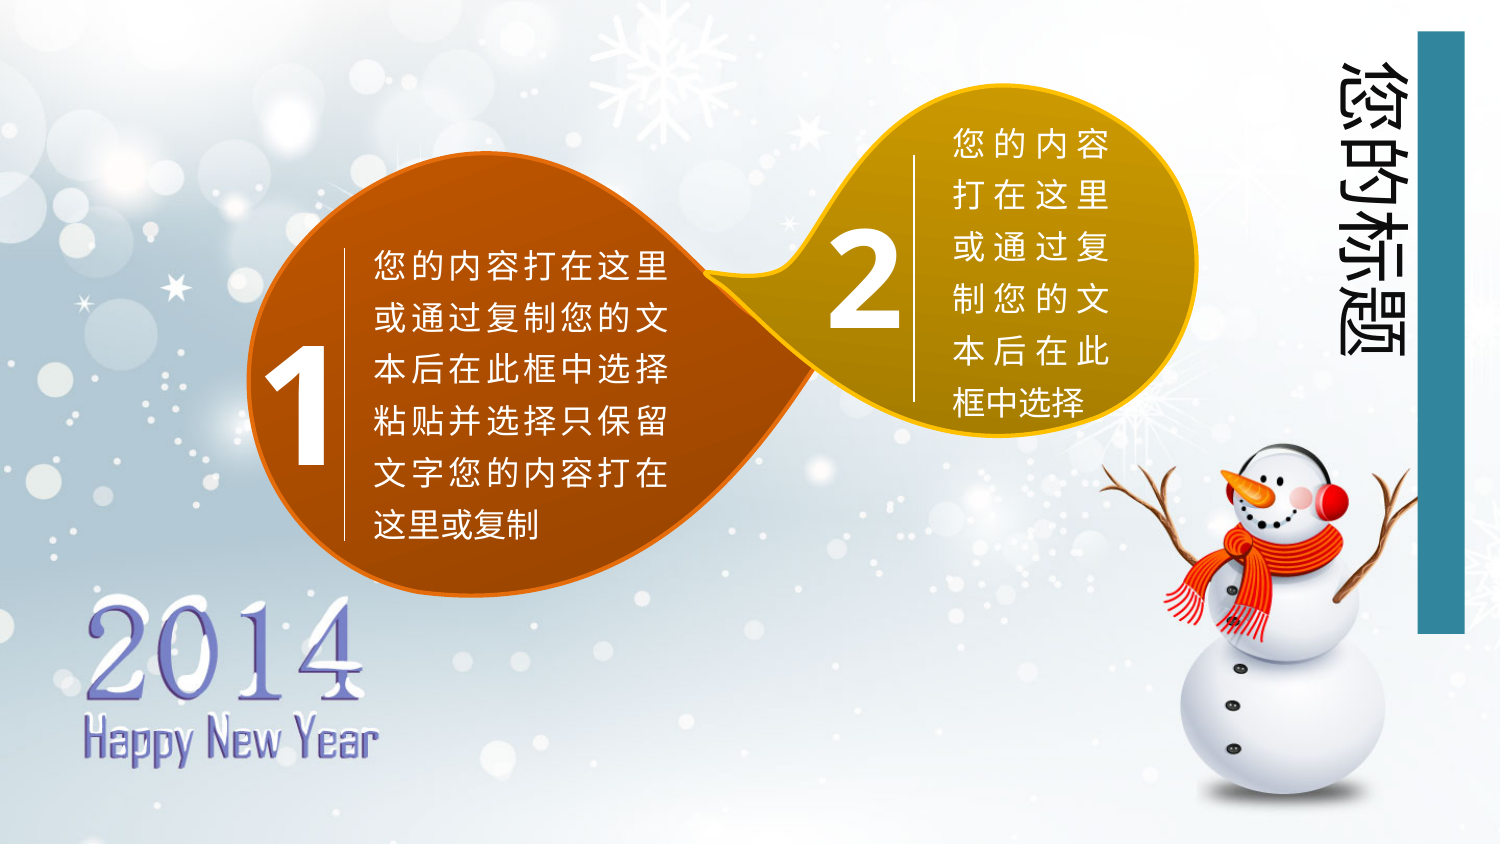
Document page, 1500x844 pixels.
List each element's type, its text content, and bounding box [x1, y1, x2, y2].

text_box 1 [240, 291, 333, 507]
text_box 您的内容打在这里或通过复制您的文本后在此框中选择粘贴并选择只保留文字您的内容打在这里或复制 [359, 225, 684, 552]
text_box 您的标题 [1306, 45, 1429, 364]
text_box [269, 153, 655, 596]
picture [0, 0, 1500, 844]
text_box 您的内容打在这里或通过复制您的文本后在此框中选择 [937, 103, 1125, 430]
text_box [684, 251, 814, 520]
text_box [1125, 125, 1197, 402]
text_box [942, 430, 1054, 436]
text_box [1417, 31, 1465, 634]
text_box 2 [810, 183, 904, 364]
text_box [705, 85, 1085, 429]
